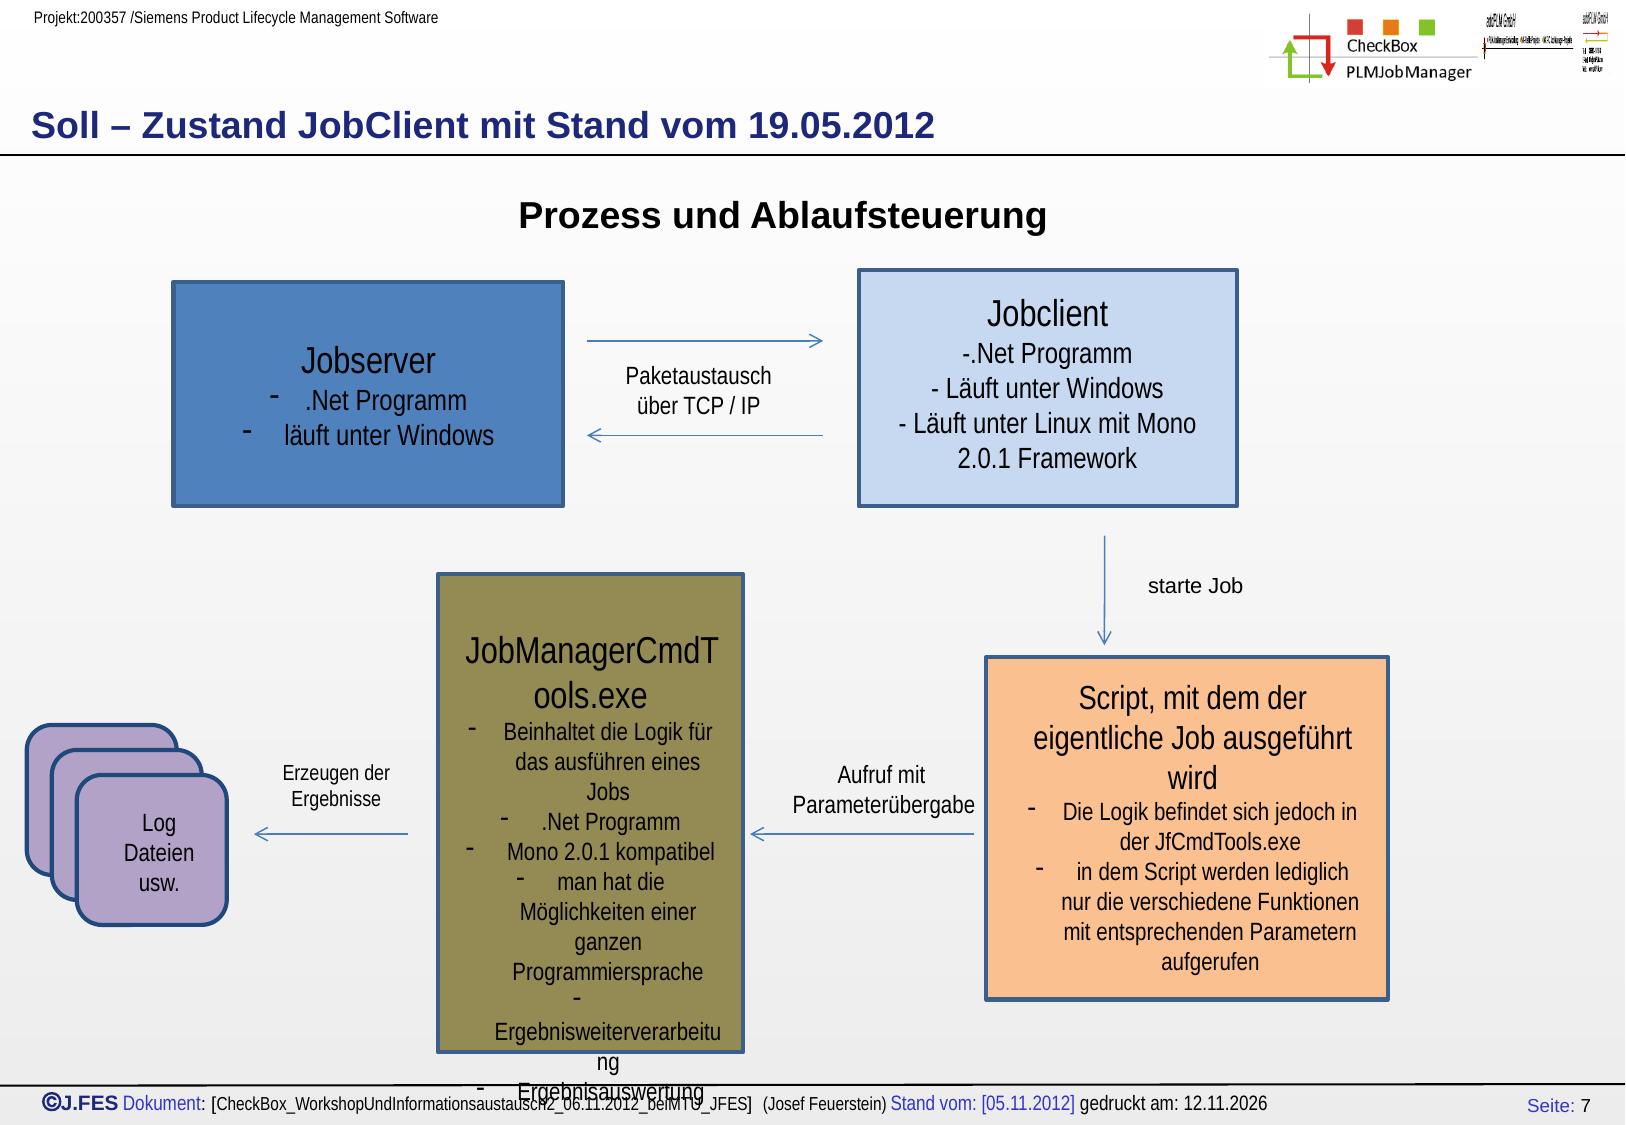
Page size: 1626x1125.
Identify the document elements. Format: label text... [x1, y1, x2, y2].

text_box [986, 657, 1388, 1000]
text_box [76, 774, 227, 925]
text_box Erzeugen der Ergebnisse [253, 751, 420, 819]
text_box JobManagerCmdTools.exe Beinhaltet die Logik für das ausführen eines Jobs .Net Programm Mono 2.0.1 kompatibel man hat die Möglichkeiten einer ganzen Programmiersprache Ergebnisweiterverarbeitung Ergebnisauswertung [442, 618, 739, 1113]
title Soll – Zustand JobClient mit Stand vom 19.05.2012 [30, 73, 1600, 147]
text_box Aufruf mit Parameterübergabe [713, 751, 1056, 827]
picture [1263, 10, 1482, 73]
text_box Jobserver .Net Programm läuft unter Windows [197, 328, 540, 459]
text_box Jobclient -.Net Programm - Läuft unter Windows - Läuft unter Linux mit Mono 2.0.1 Framework [882, 281, 1213, 482]
text_box Log Dateien usw. [100, 798, 219, 904]
text_box Script, mit dem der eigentliche Job ausgeführt wird Die Logik befindet sich jedoch in der JfCmdTools.exe in dem Script werden lediglich nur die verschiedene Funktionen mit entsprechenden Parametern aufgerufen [1009, 668, 1376, 983]
text_box [437, 573, 743, 1053]
text_box [858, 270, 1237, 507]
text_box [26, 724, 177, 875]
text_box starte Job [1133, 564, 1298, 606]
text_box [173, 281, 564, 507]
text_box Prozess und Ablaufsteuerung [323, 183, 1243, 243]
text_box Paketaustausch über TCP / IP [598, 352, 800, 428]
text_box [51, 749, 202, 900]
